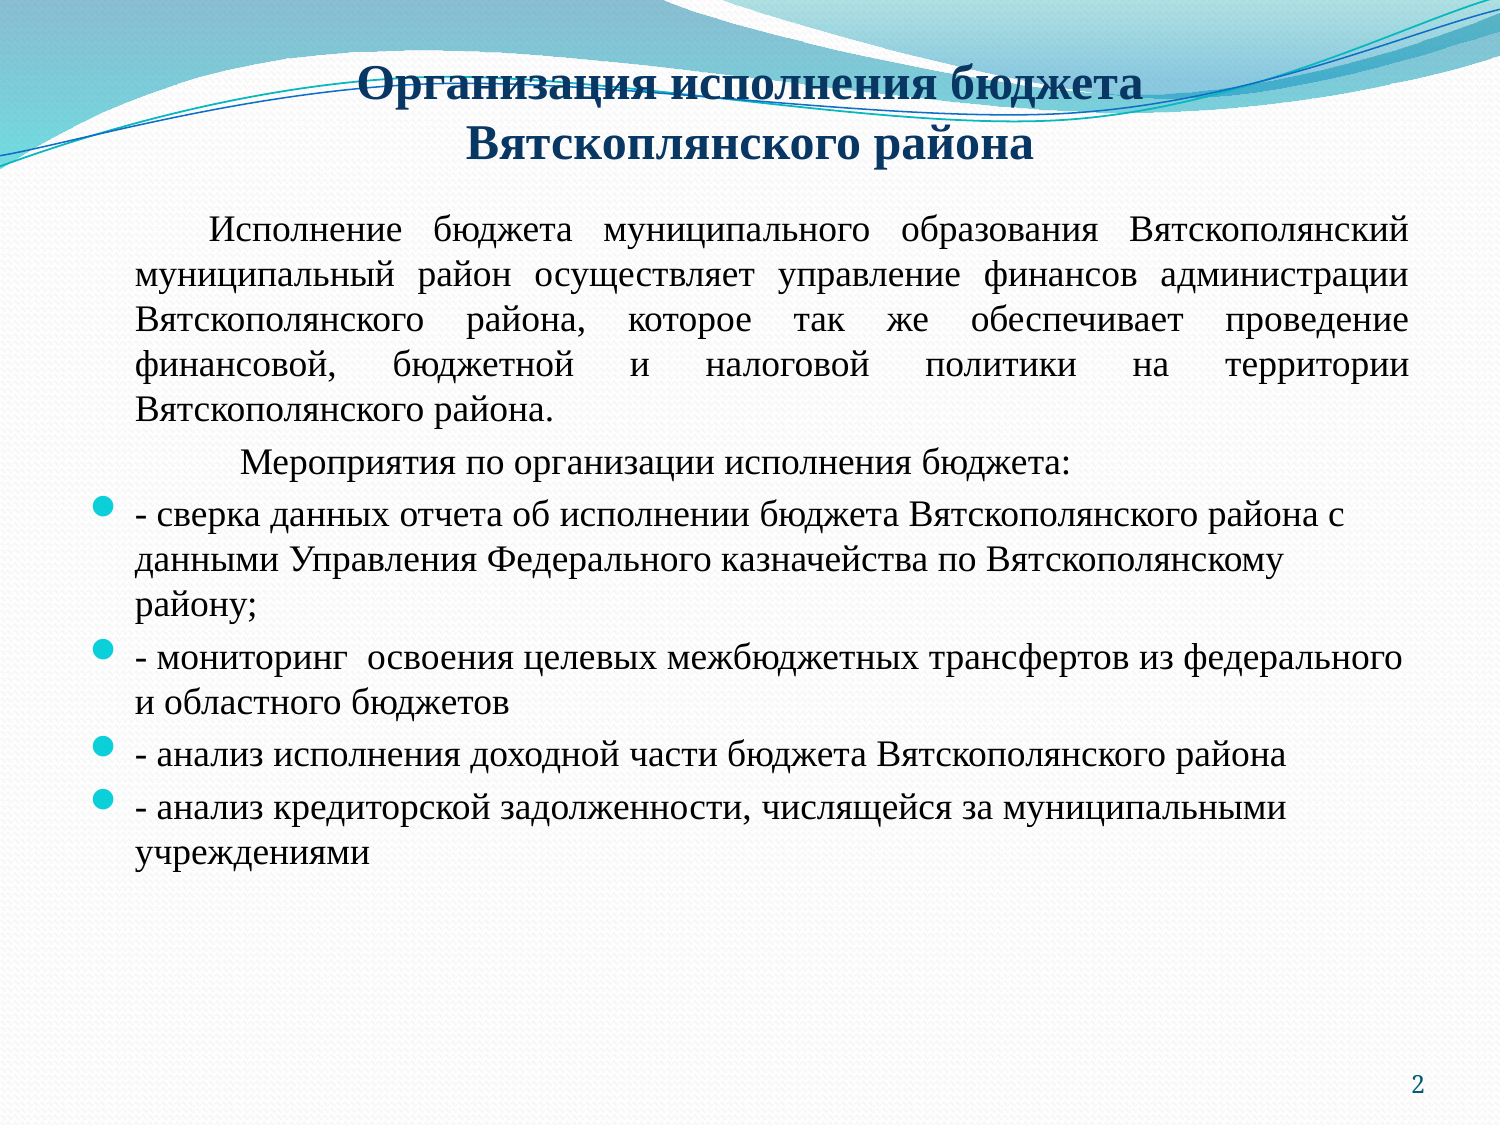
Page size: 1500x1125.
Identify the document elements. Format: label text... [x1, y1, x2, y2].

slide_number 2 [1299, 1042, 1425, 1103]
title Организация исполнения бюджета Вятскоплянского района [75, 23, 1425, 188]
list Исполнение бюджета муниципального образования Вятскополянский муниципальный район осуществляет управление финансов администрации Вятскополянского района, которое так же обеспечивает проведение финансовой, бюджетной и налоговой политики на территории Вятскополянского района. Мероприятия по организации исполнения бюджета: - сверка данных отчета об исполнении бюджета Вятскополянского района с данными Управления Федерального казначейства по Вятскополянскому району; - мониторинг освоения целевых межбюджетных трансфертов из федерального и областного бюджетов - анализ исполнения доходной части бюджета Вятскополянского района - анализ кредиторской задолженности, числящейся за муниципальными учреждениями [75, 196, 1425, 1047]
